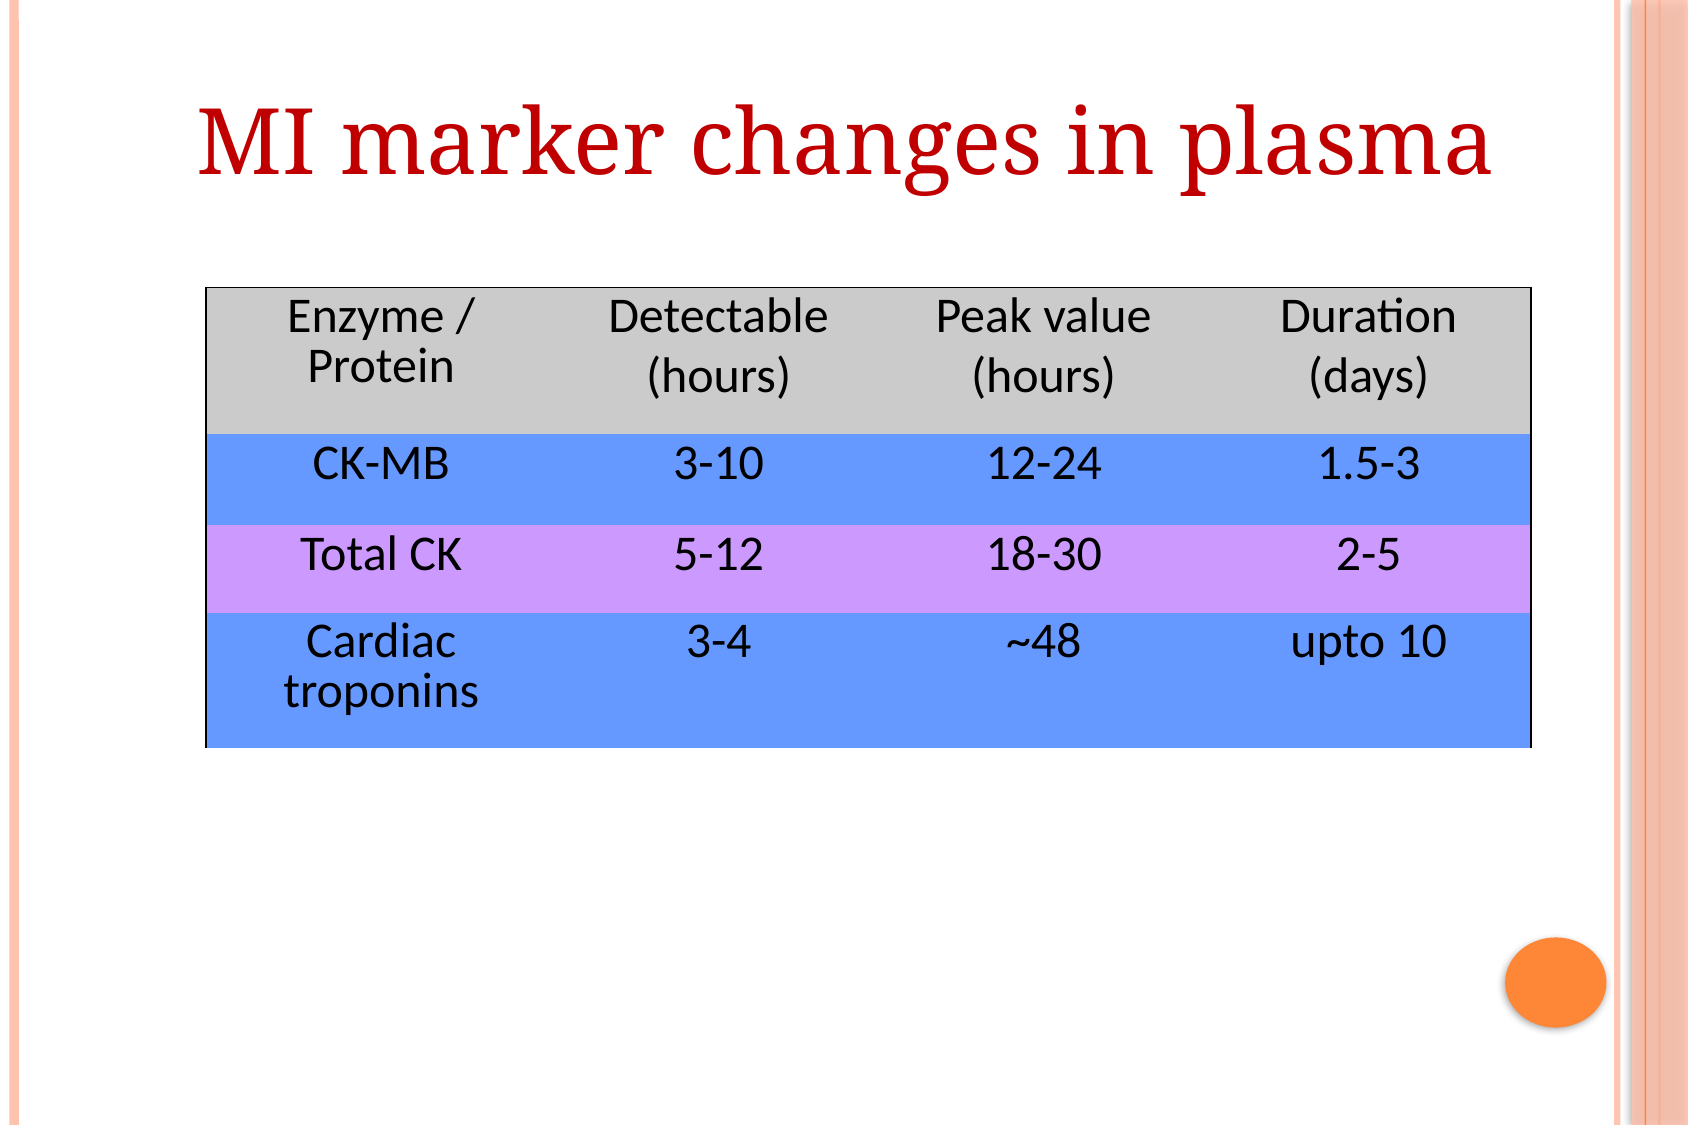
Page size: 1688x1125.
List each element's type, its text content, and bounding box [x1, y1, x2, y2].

table_cell 12-24 [881, 434, 1206, 525]
table_cell CK-MB [207, 434, 556, 525]
table_header Enzyme / Protein [207, 288, 556, 434]
table_cell ~48 [881, 613, 1206, 748]
table_header Detectable (hours) [556, 288, 881, 434]
table_header Duration (days) [1206, 288, 1530, 434]
table_cell 3-4 [556, 613, 881, 748]
table_cell 5-12 [556, 525, 881, 613]
text_box MI marker changes in plasma [156, 75, 1538, 200]
table_cell Total CK [207, 525, 556, 613]
table_cell upto 10 [1206, 613, 1530, 748]
table_header Peak value (hours) [881, 288, 1206, 434]
table_cell 2-5 [1206, 525, 1530, 613]
table_cell 3-10 [556, 434, 881, 525]
table_cell Cardiac troponins [207, 613, 556, 748]
table_cell 18-30 [881, 525, 1206, 613]
table_cell 1.5-3 [1206, 434, 1530, 525]
